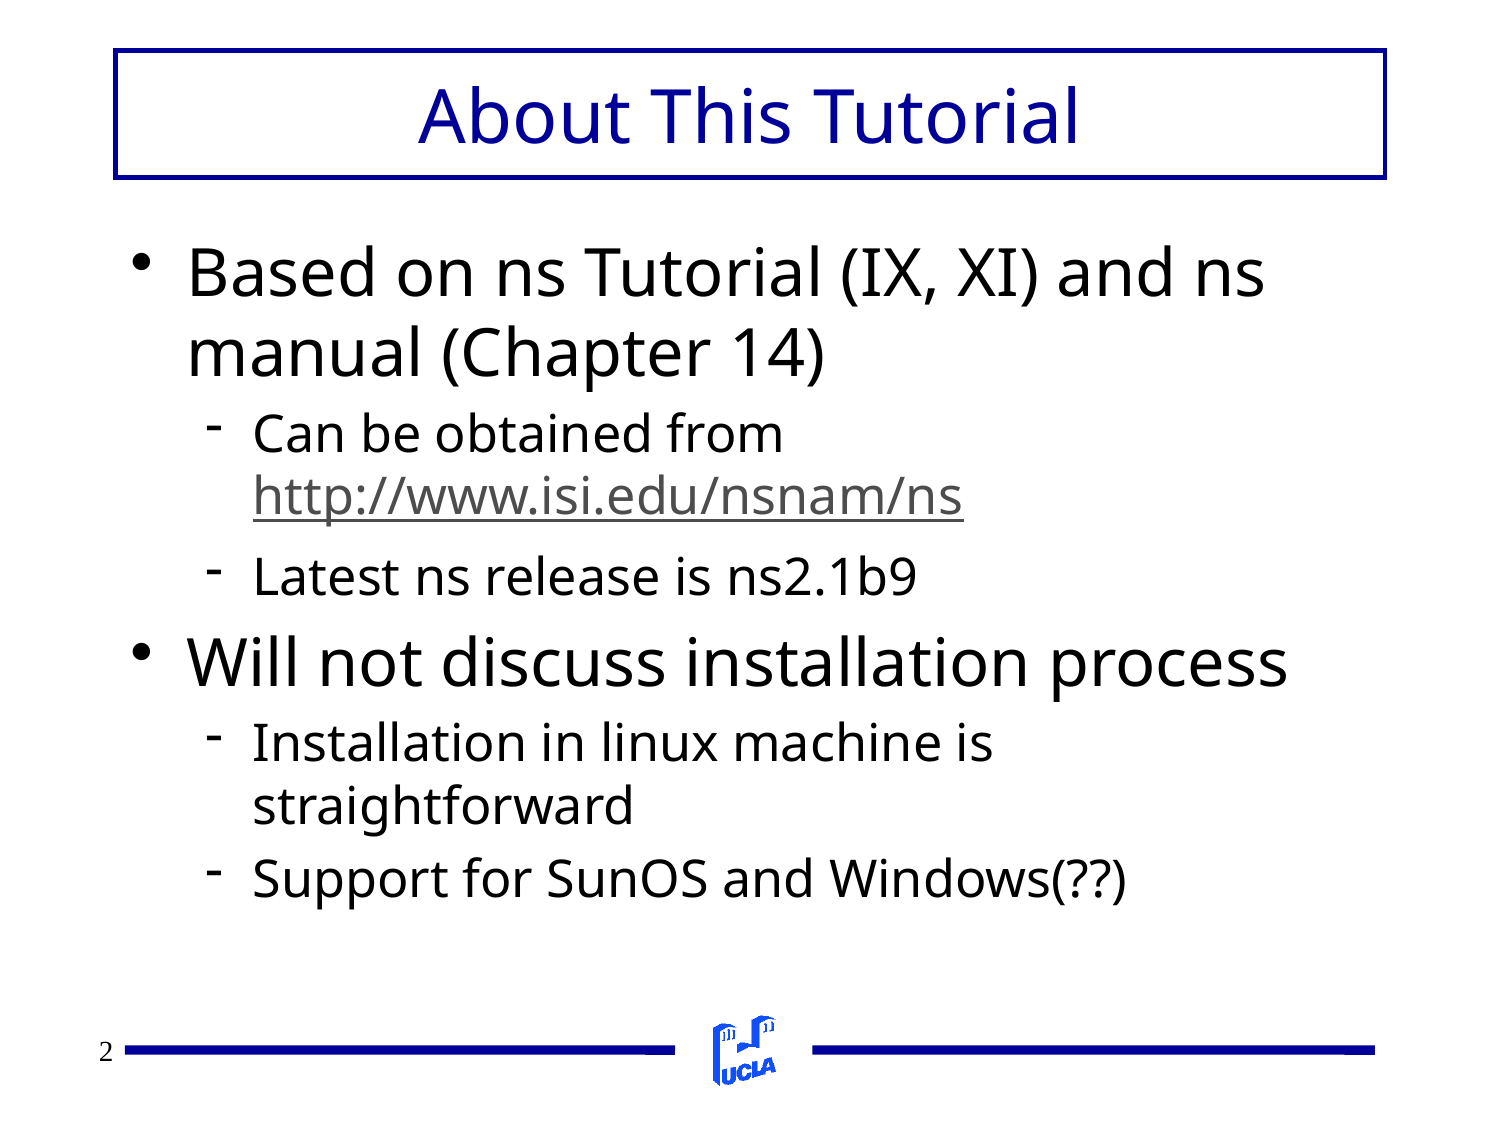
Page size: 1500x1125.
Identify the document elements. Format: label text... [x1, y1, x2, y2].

picture [704, 1012, 785, 1090]
slide_number 2 [62, 1024, 151, 1076]
title About This Tutorial [113, 48, 1387, 180]
list Based on ns Tutorial (IX, XI) and ns manual (Chapter 14) Can be obtained from http://www.isi.edu/nsnam/ns Latest ns release is ns2.1b9 Will not discuss installation process Installation in linux machine is straightforward Support for SunOS and Windows(??) [115, 221, 1386, 1001]
